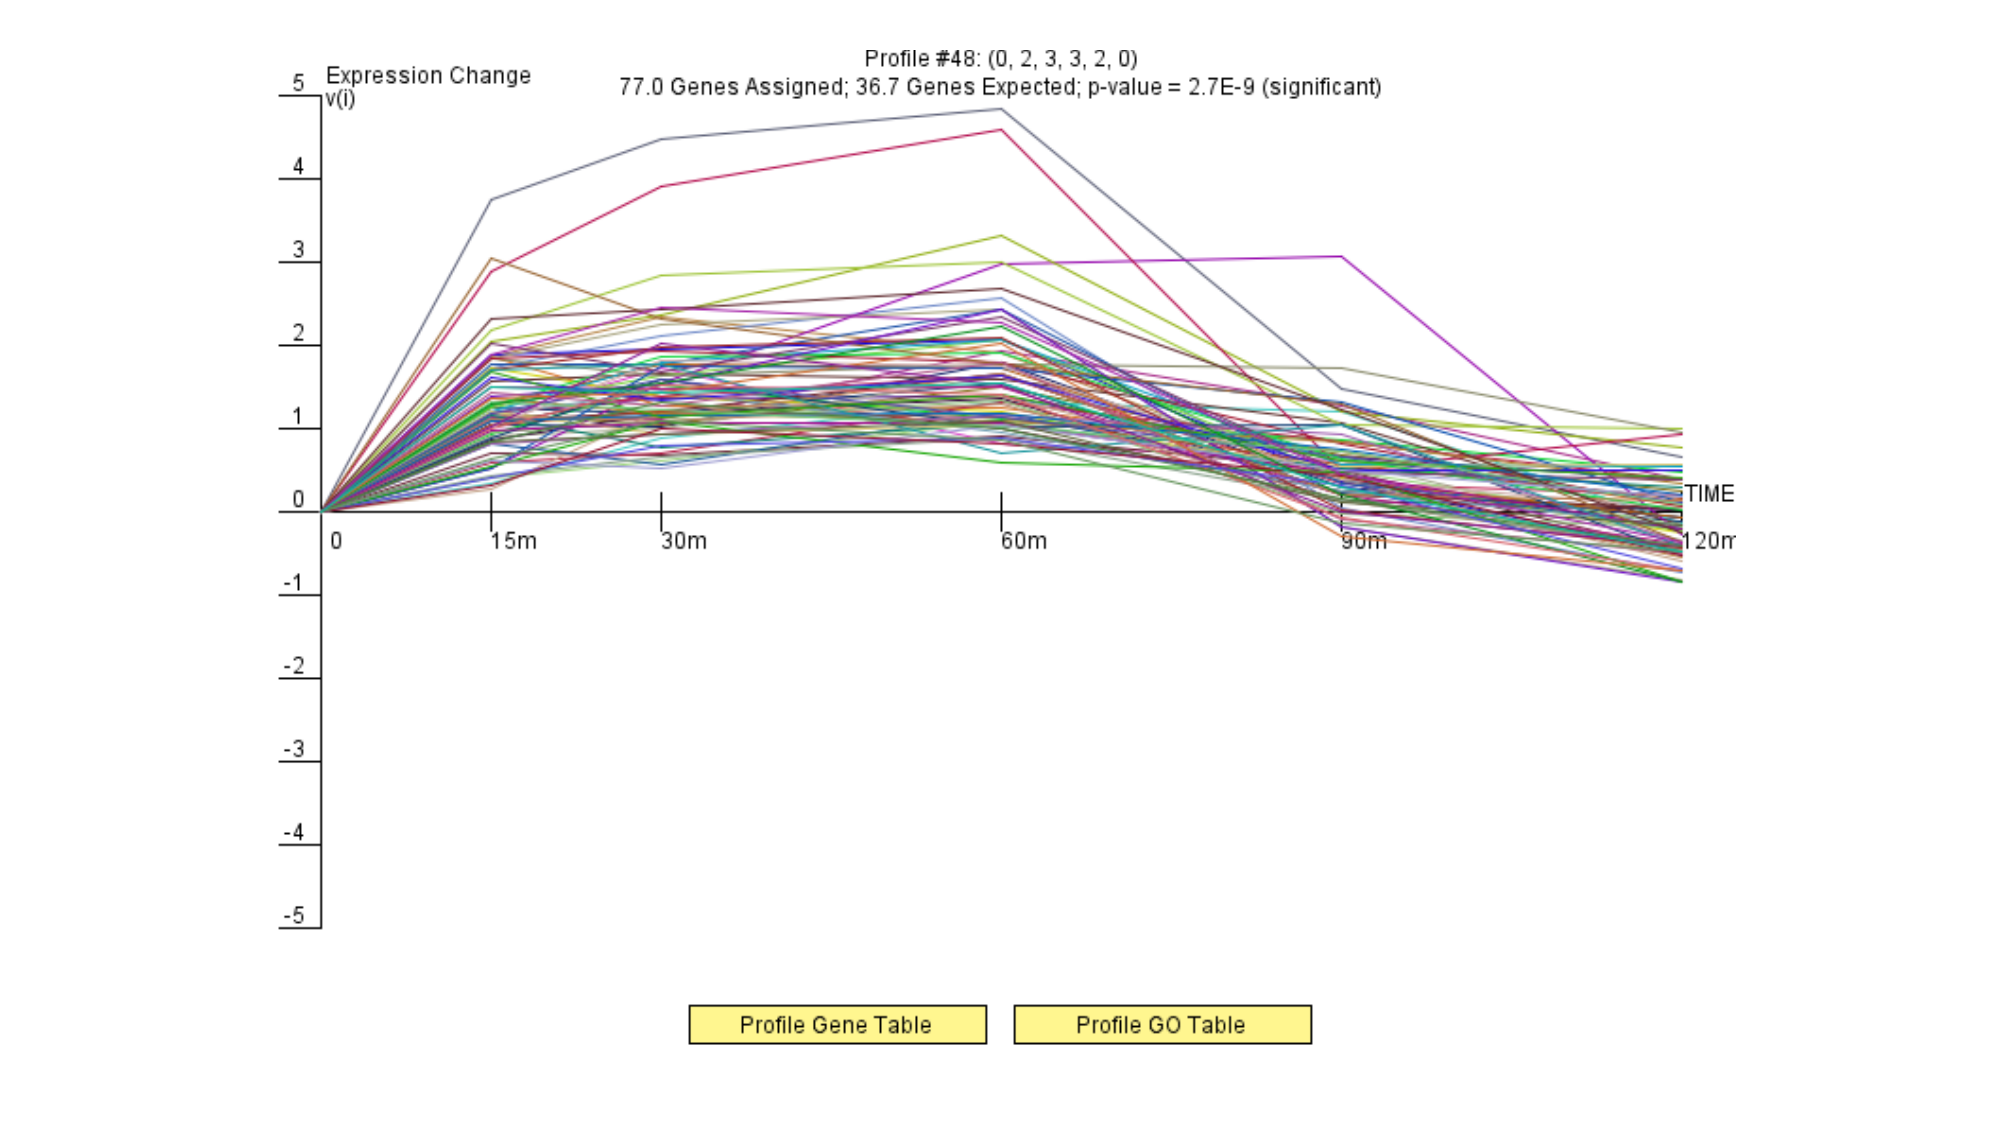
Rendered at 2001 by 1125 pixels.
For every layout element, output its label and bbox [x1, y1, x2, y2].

picture [271, 50, 1736, 1066]
